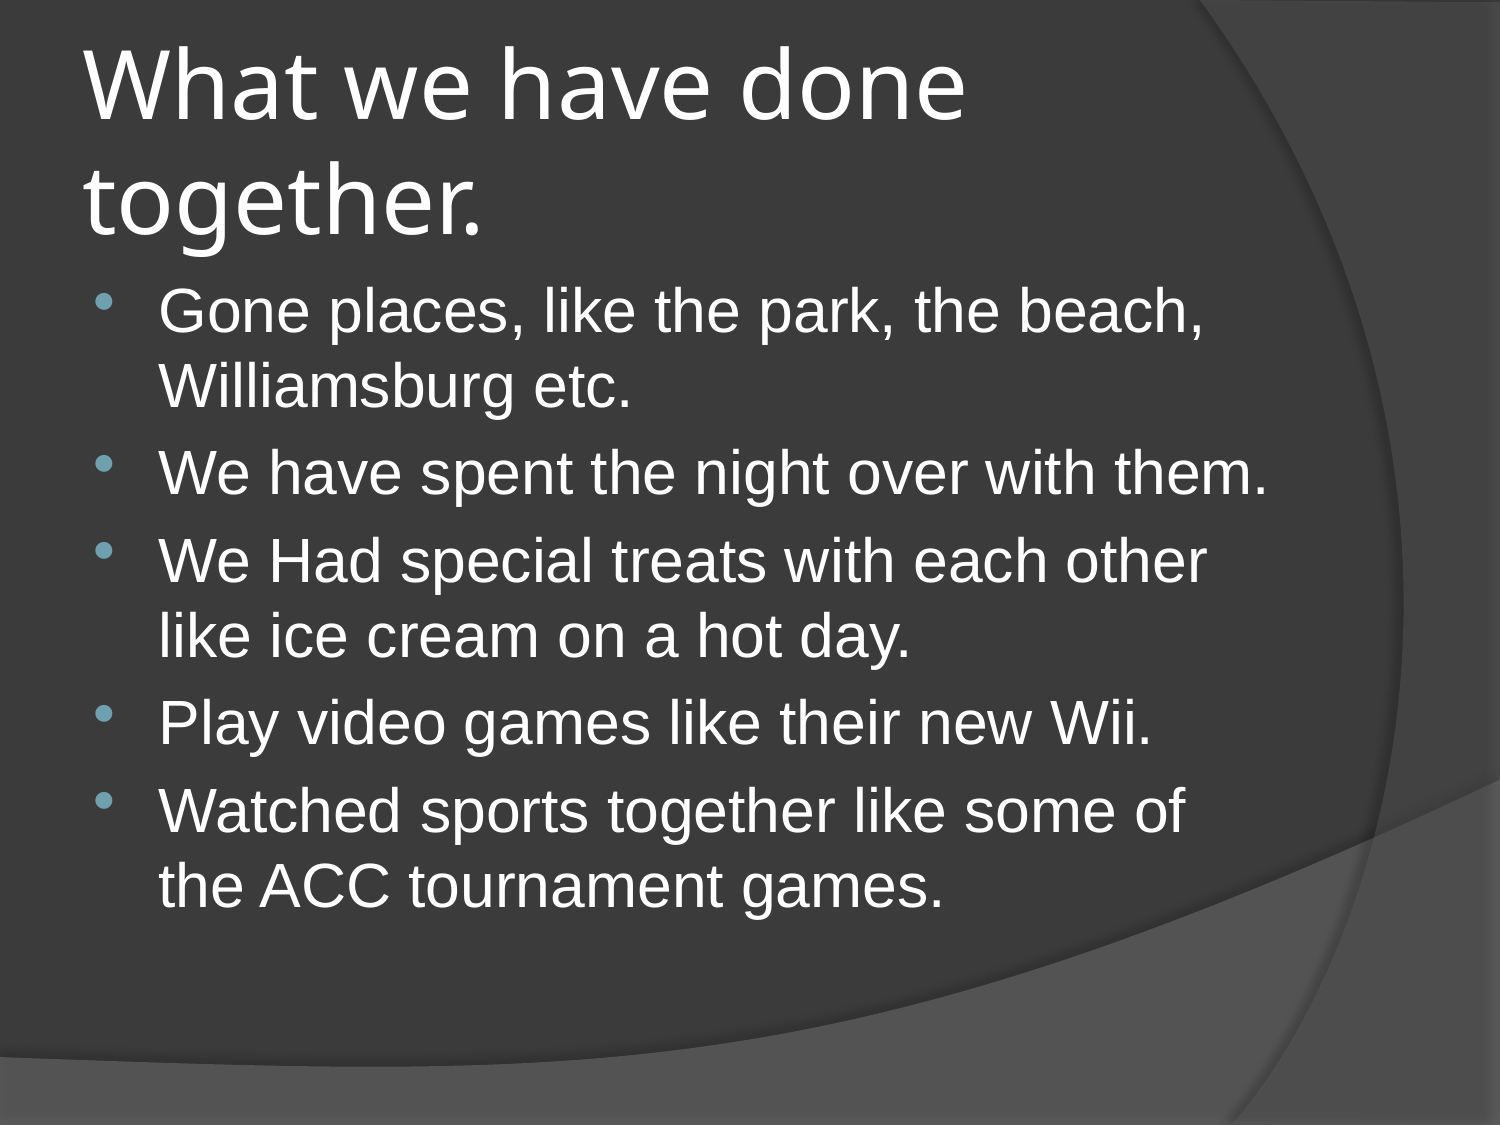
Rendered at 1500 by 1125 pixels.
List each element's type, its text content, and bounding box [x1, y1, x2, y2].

title What we have done together. [75, 45, 1300, 233]
list Gone places, like the park, the beach, Williamsburg etc. We have spent the night over with them. We Had special treats with each other like ice cream on a hot day. Play video games like their new Wii. Watched sports together like some of the ACC tournament games. [75, 262, 1300, 1005]
